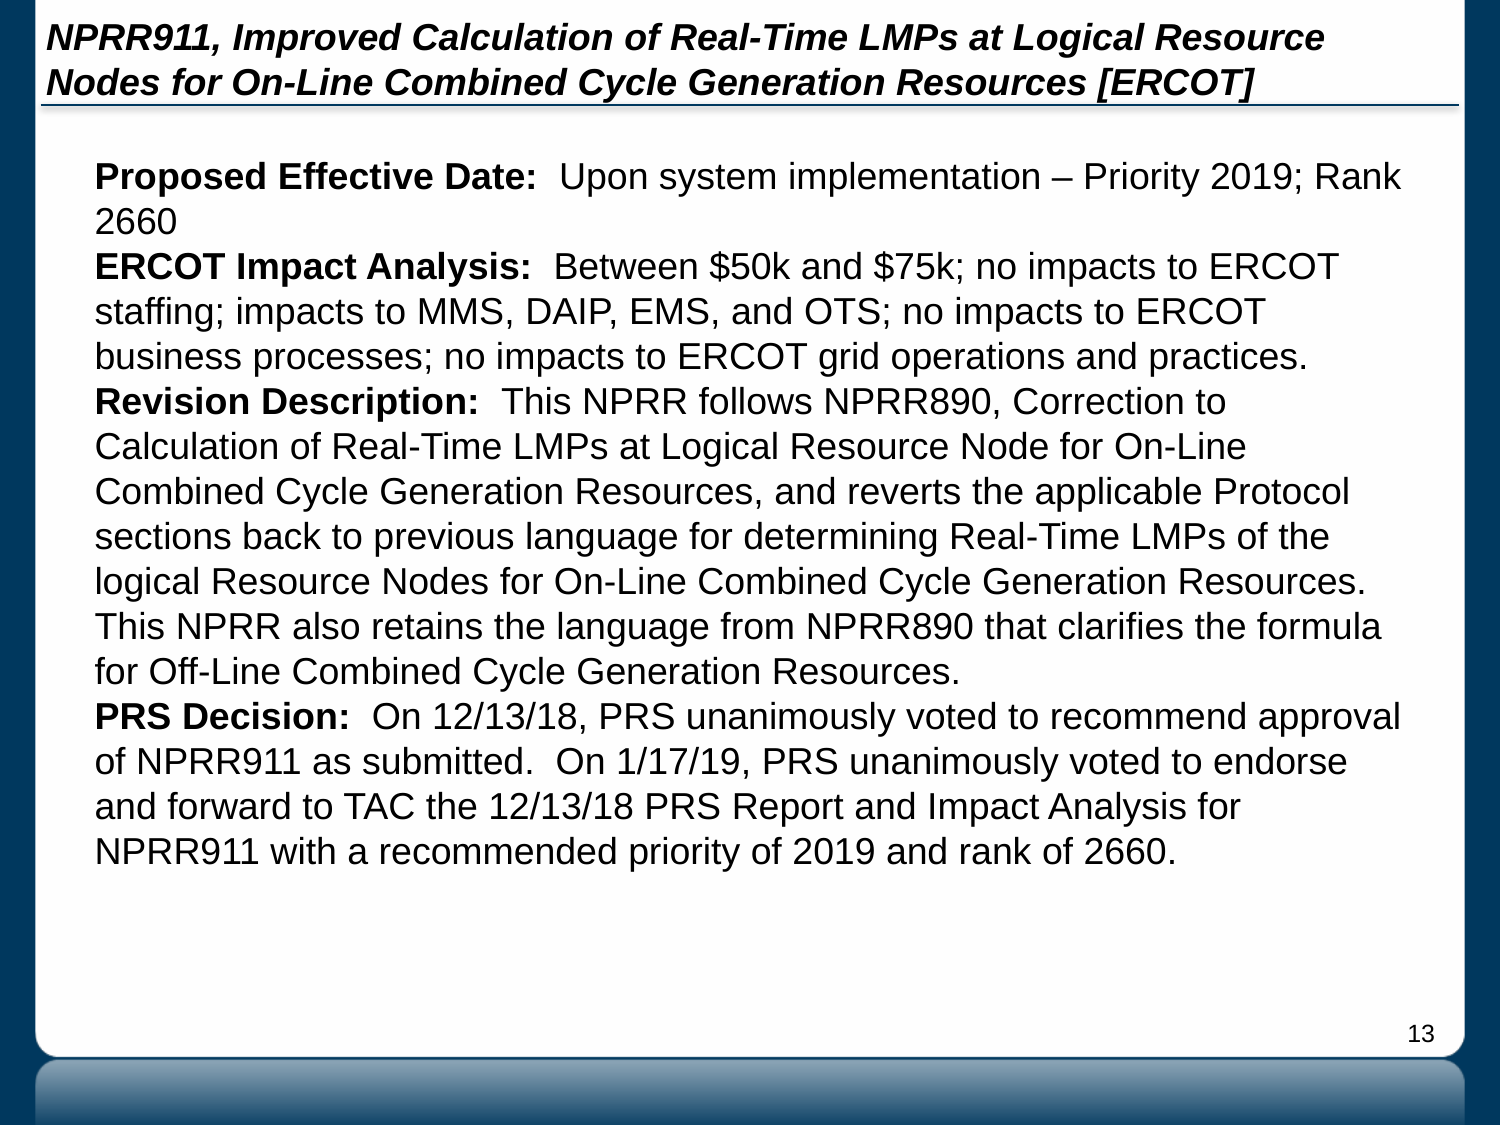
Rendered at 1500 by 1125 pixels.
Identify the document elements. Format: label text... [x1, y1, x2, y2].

text_box Proposed Effective Date: Upon system implementation – Priority 2019; Rank 2660 ERCOT Impact Analysis: Between $50k and $75k; no impacts to ERCOT staffing; impacts to MMS, DAIP, EMS, and OTS; no impacts to ERCOT business processes; no impacts to ERCOT grid operations and practices. Revision Description: This NPRR follows NPRR890, Correction to Calculation of Real-Time LMPs at Logical Resource Node for On-Line Combined Cycle Generation Resources, and reverts the applicable Protocol sections back to previous language for determining Real-Time LMPs of the logical Resource Nodes for On-Line Combined Cycle Generation Resources. This NPRR also retains the language from NPRR890 that clarifies the formula for Off-Line Combined Cycle Generation Resources. PRS Decision: On 12/13/18, PRS unanimously voted to recommend approval of NPRR911 as submitted. On 1/17/19, PRS unanimously voted to endorse and forward to TAC the 12/13/18 PRS Report and Impact Analysis for NPRR911 with a recommended priority of 2019 and rank of 2660. [79, 144, 1419, 879]
title NPRR911, Improved Calculation of Real-Time LMPs at Logical Resource Nodes for On-Line Combined Cycle Generation Resources [ERCOT] [31, 20, 1464, 97]
picture [35, 0, 1465, 1125]
